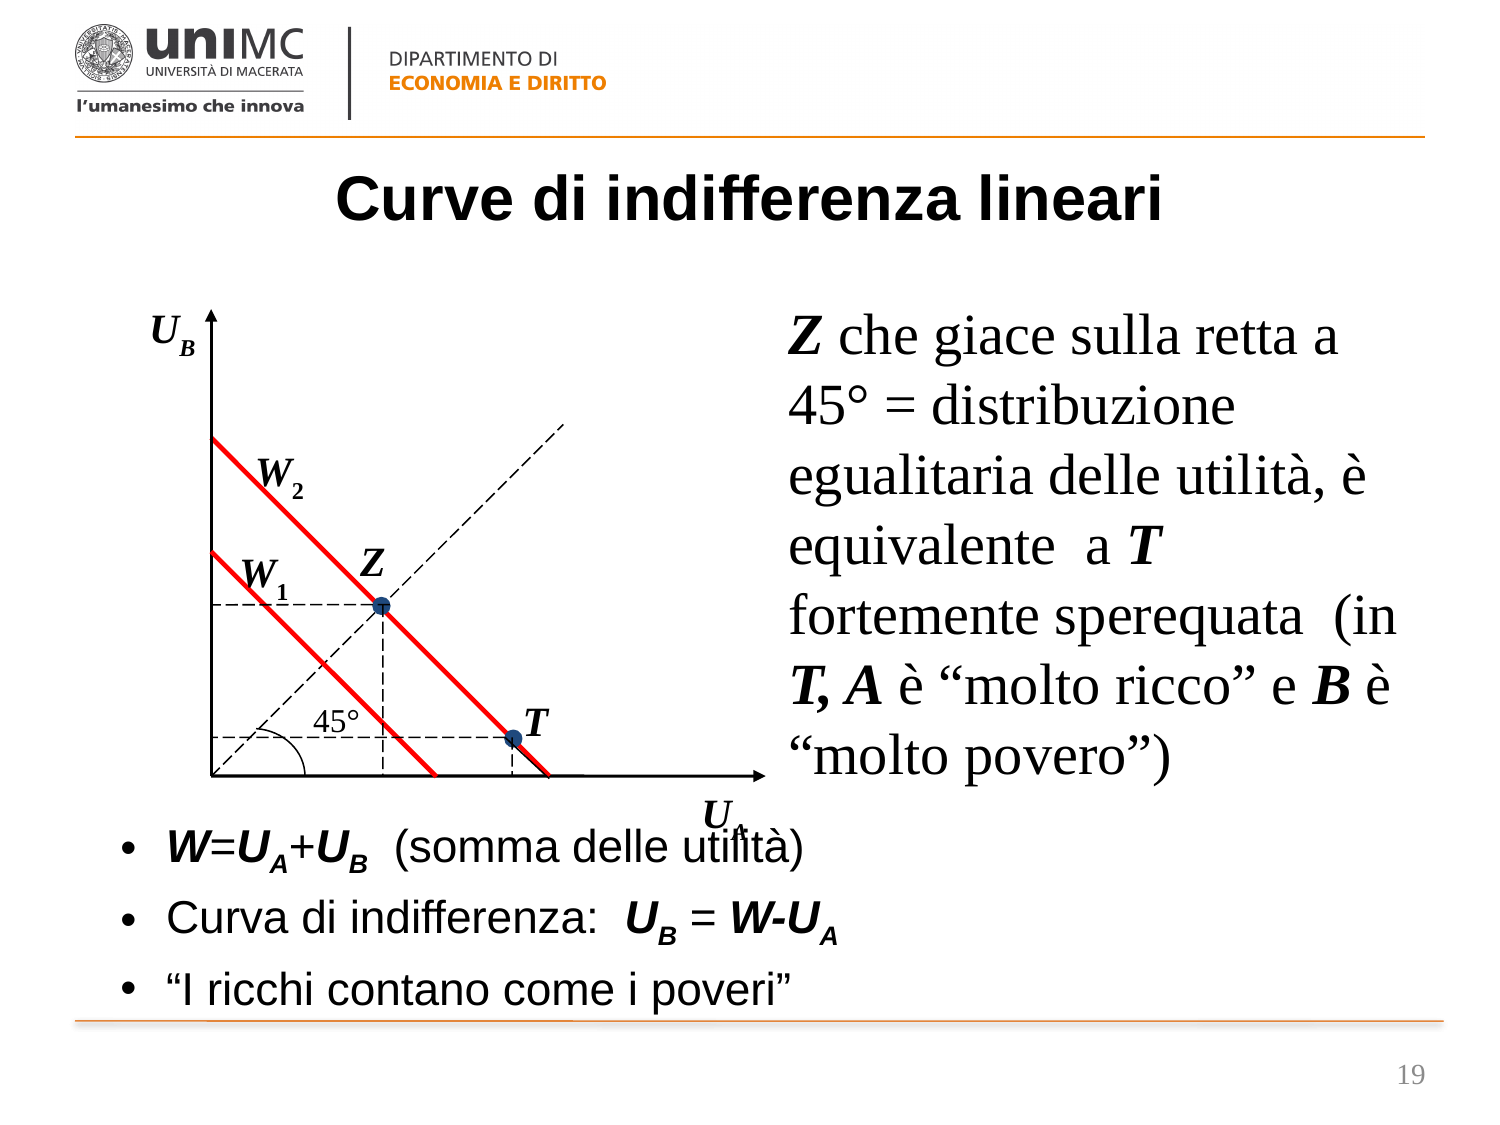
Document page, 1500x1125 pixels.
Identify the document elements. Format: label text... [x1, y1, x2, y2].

slide_number 19 [1091, 1042, 1442, 1103]
text_box Z che giace sulla retta a 45° = distribuzione egualitaria delle utilità, è equivalente a T fortemente sperequata (in T, A è “molto ricco” e B è “molto povero”) [895, 288, 1442, 794]
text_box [81, 257, 891, 857]
list W=UA+UB (somma delle utilità) Curva di indifferenza: UB = W-UA “I ricchi contano come i poveri” [105, 808, 1381, 1024]
picture [75, 24, 1425, 138]
title Curve di indifferenza lineari [75, 149, 1425, 241]
